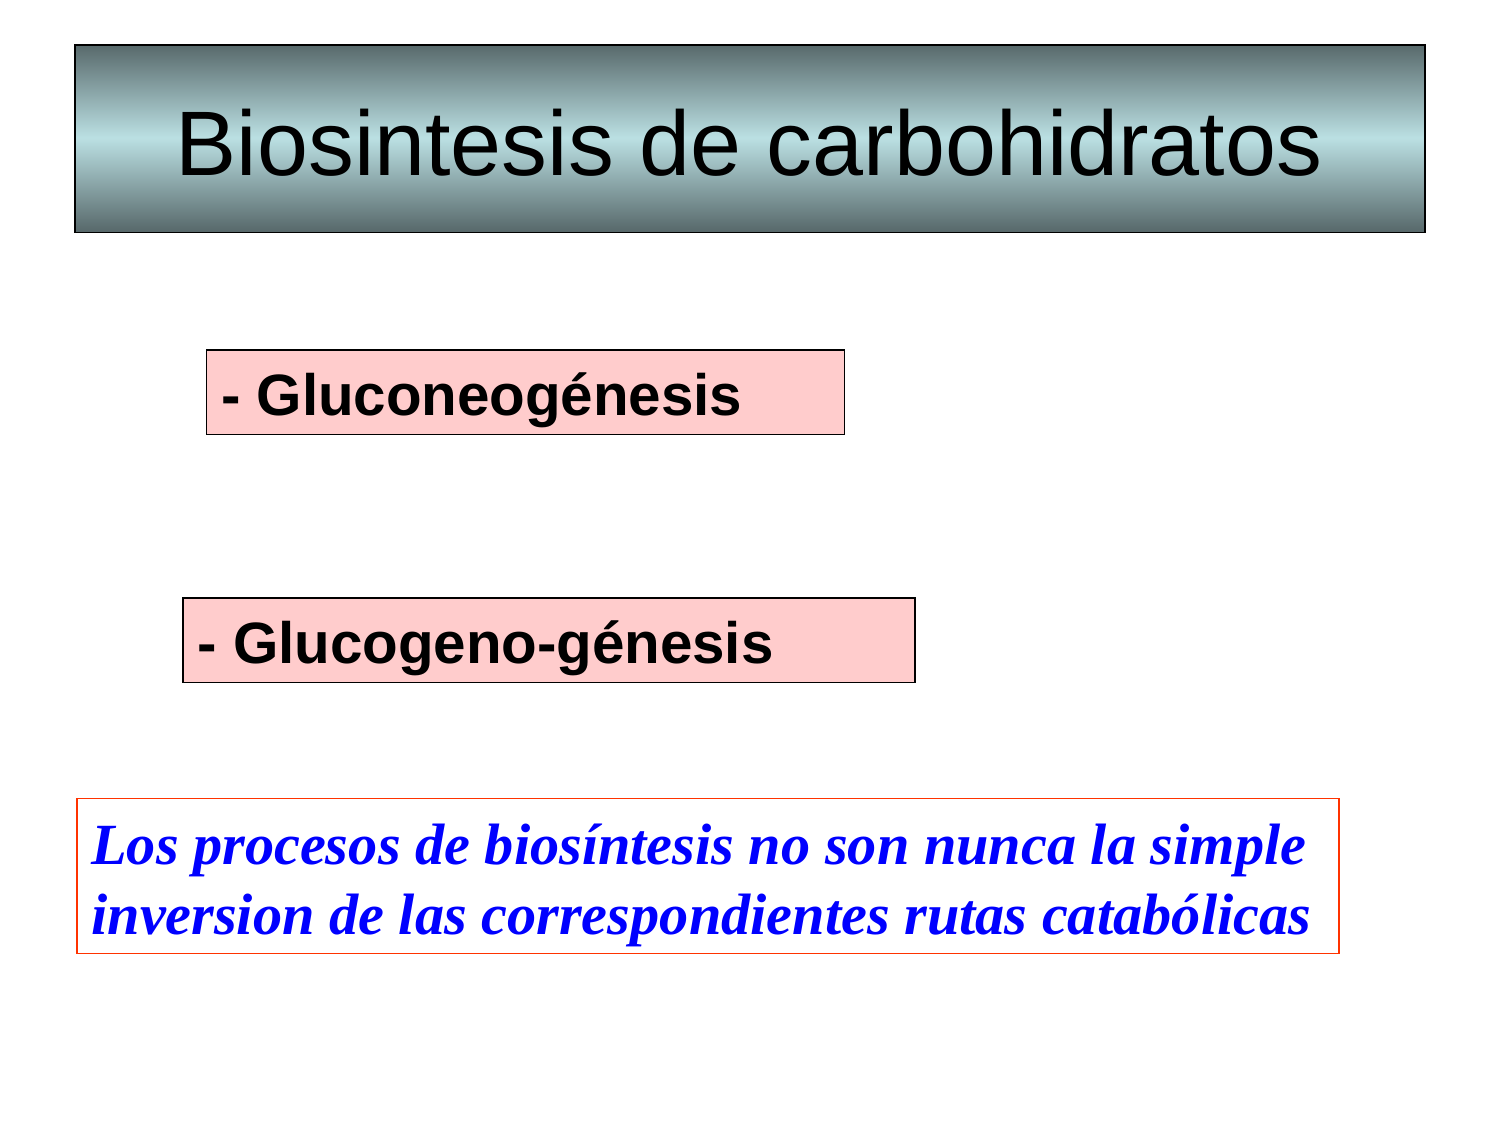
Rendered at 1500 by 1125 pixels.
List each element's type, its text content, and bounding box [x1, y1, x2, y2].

text_box - Glucogeno-génesis [183, 597, 916, 683]
text_box - Gluconeogénesis [206, 350, 845, 435]
title Biosintesis de carbohidratos [74, 44, 1426, 233]
text_box Los procesos de biosíntesis no son nunca la simple inversion de las correspondientes rutas catabólicas [76, 798, 1340, 954]
